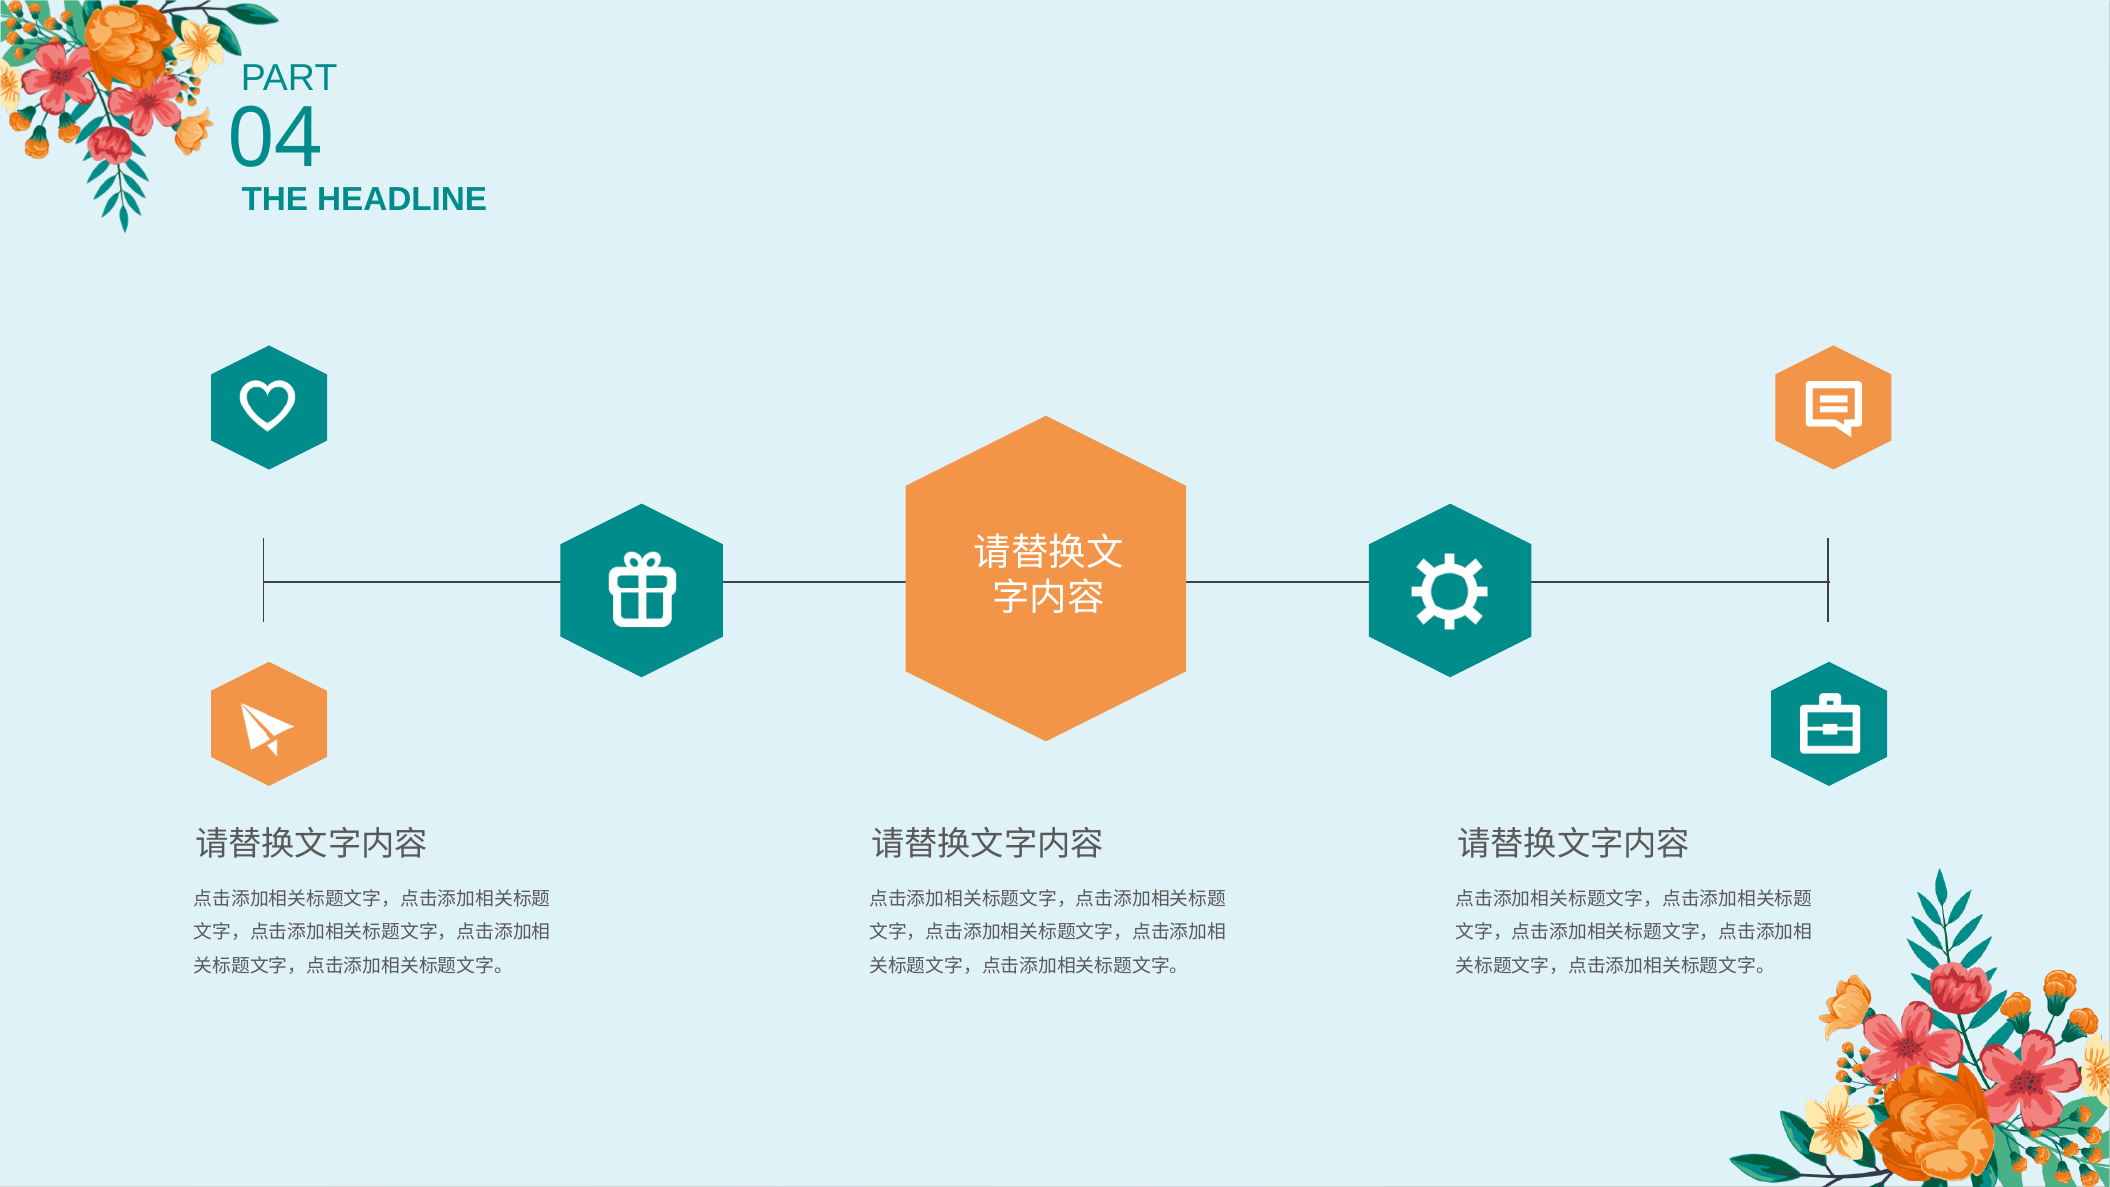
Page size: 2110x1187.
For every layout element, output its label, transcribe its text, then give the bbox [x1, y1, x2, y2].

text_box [1368, 503, 1532, 678]
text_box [905, 415, 1187, 742]
text_box 请替换文字内容 [1442, 814, 1706, 870]
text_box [560, 503, 723, 678]
text_box THE HEADLINE [226, 170, 503, 225]
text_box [1770, 661, 1887, 786]
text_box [1532, 538, 1831, 623]
text_box 请替换文字内容 [180, 814, 444, 870]
text_box 04 [212, 75, 338, 191]
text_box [210, 661, 328, 786]
text_box 点击添加相关标题文字，点击添加相关标题文字，点击添加相关标题文字，点击添加相关标题文字，点击添加相关标题文字。 [1440, 867, 1829, 984]
text_box PART [226, 45, 353, 106]
text_box 点击添加相关标题文字，点击添加相关标题文字，点击添加相关标题文字，点击添加相关标题文字，点击添加相关标题文字。 [178, 867, 567, 984]
text_box 点击添加相关标题文字，点击添加相关标题文字，点击添加相关标题文字，点击添加相关标题文字，点击添加相关标题文字。 [854, 867, 1242, 984]
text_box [263, 538, 560, 623]
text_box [1775, 345, 1892, 470]
text_box 请替换文字内容 [856, 814, 1119, 870]
picture [1, 1, 281, 239]
picture [1725, 859, 2110, 1187]
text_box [210, 345, 328, 470]
